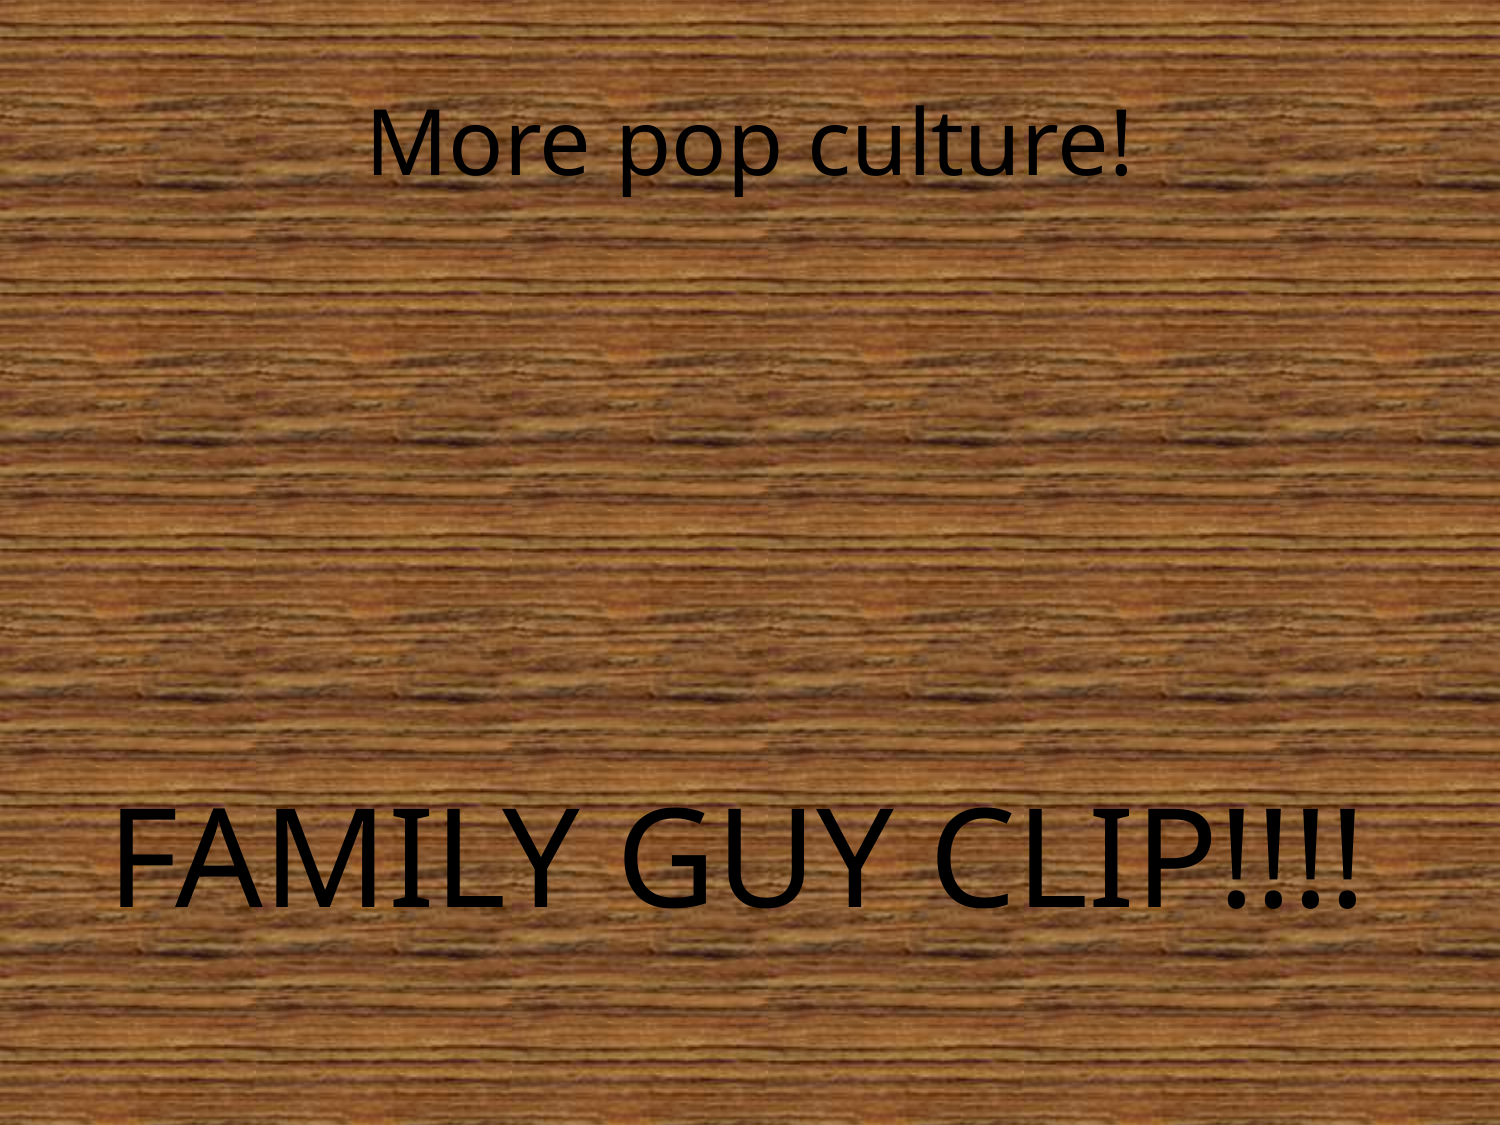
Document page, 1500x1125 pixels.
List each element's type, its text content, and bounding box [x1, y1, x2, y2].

title More pop culture! [75, 45, 1425, 233]
list FAMILY GUY CLIP!!!! [62, 762, 1413, 963]
picture [0, 0, 1500, 1125]
